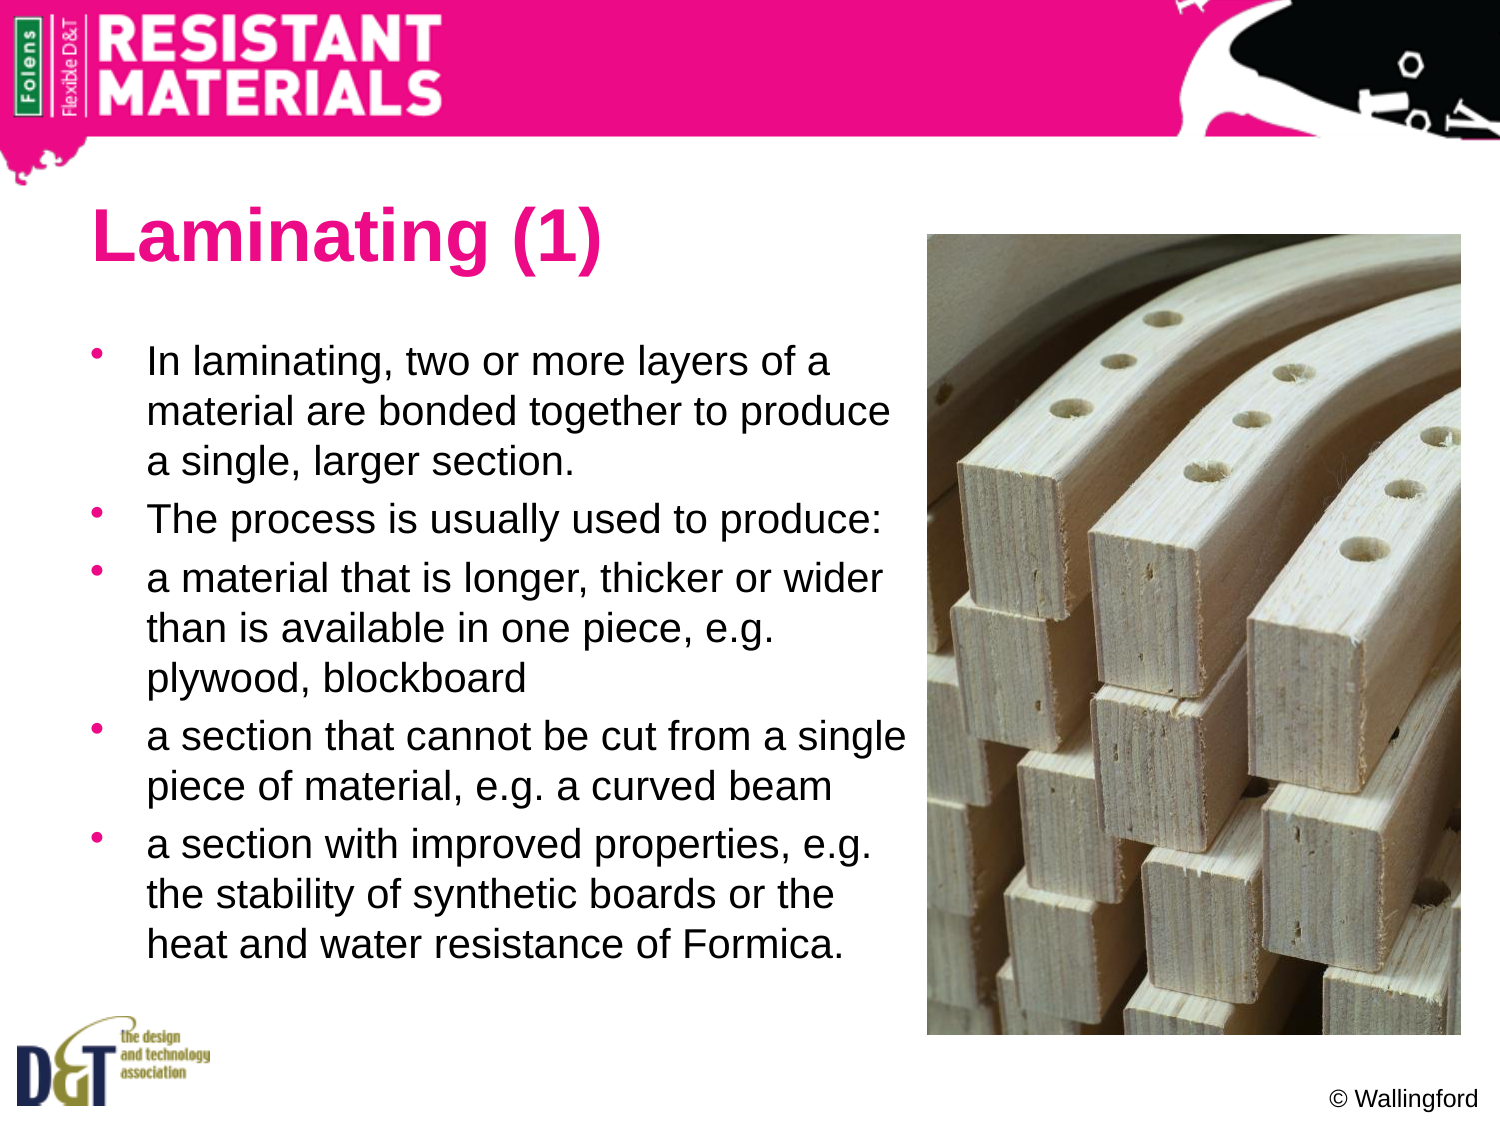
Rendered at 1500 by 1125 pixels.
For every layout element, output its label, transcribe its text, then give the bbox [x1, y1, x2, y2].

text_box © Wallingford [1257, 1074, 1495, 1125]
list In laminating, two or more layers of a material are bonded together to produce a single, larger section. The process is usually used to produce: a material that is longer, thicker or wider than is available in one piece, e.g. plywood, blockboard a section that cannot be cut from a single piece of material, e.g. a curved beam a section with improved properties, e.g. the stability of synthetic boards or the heat and water resistance of Formica. [75, 326, 921, 1005]
picture [0, 0, 1500, 1125]
title Laminating (1) [76, 160, 1427, 301]
